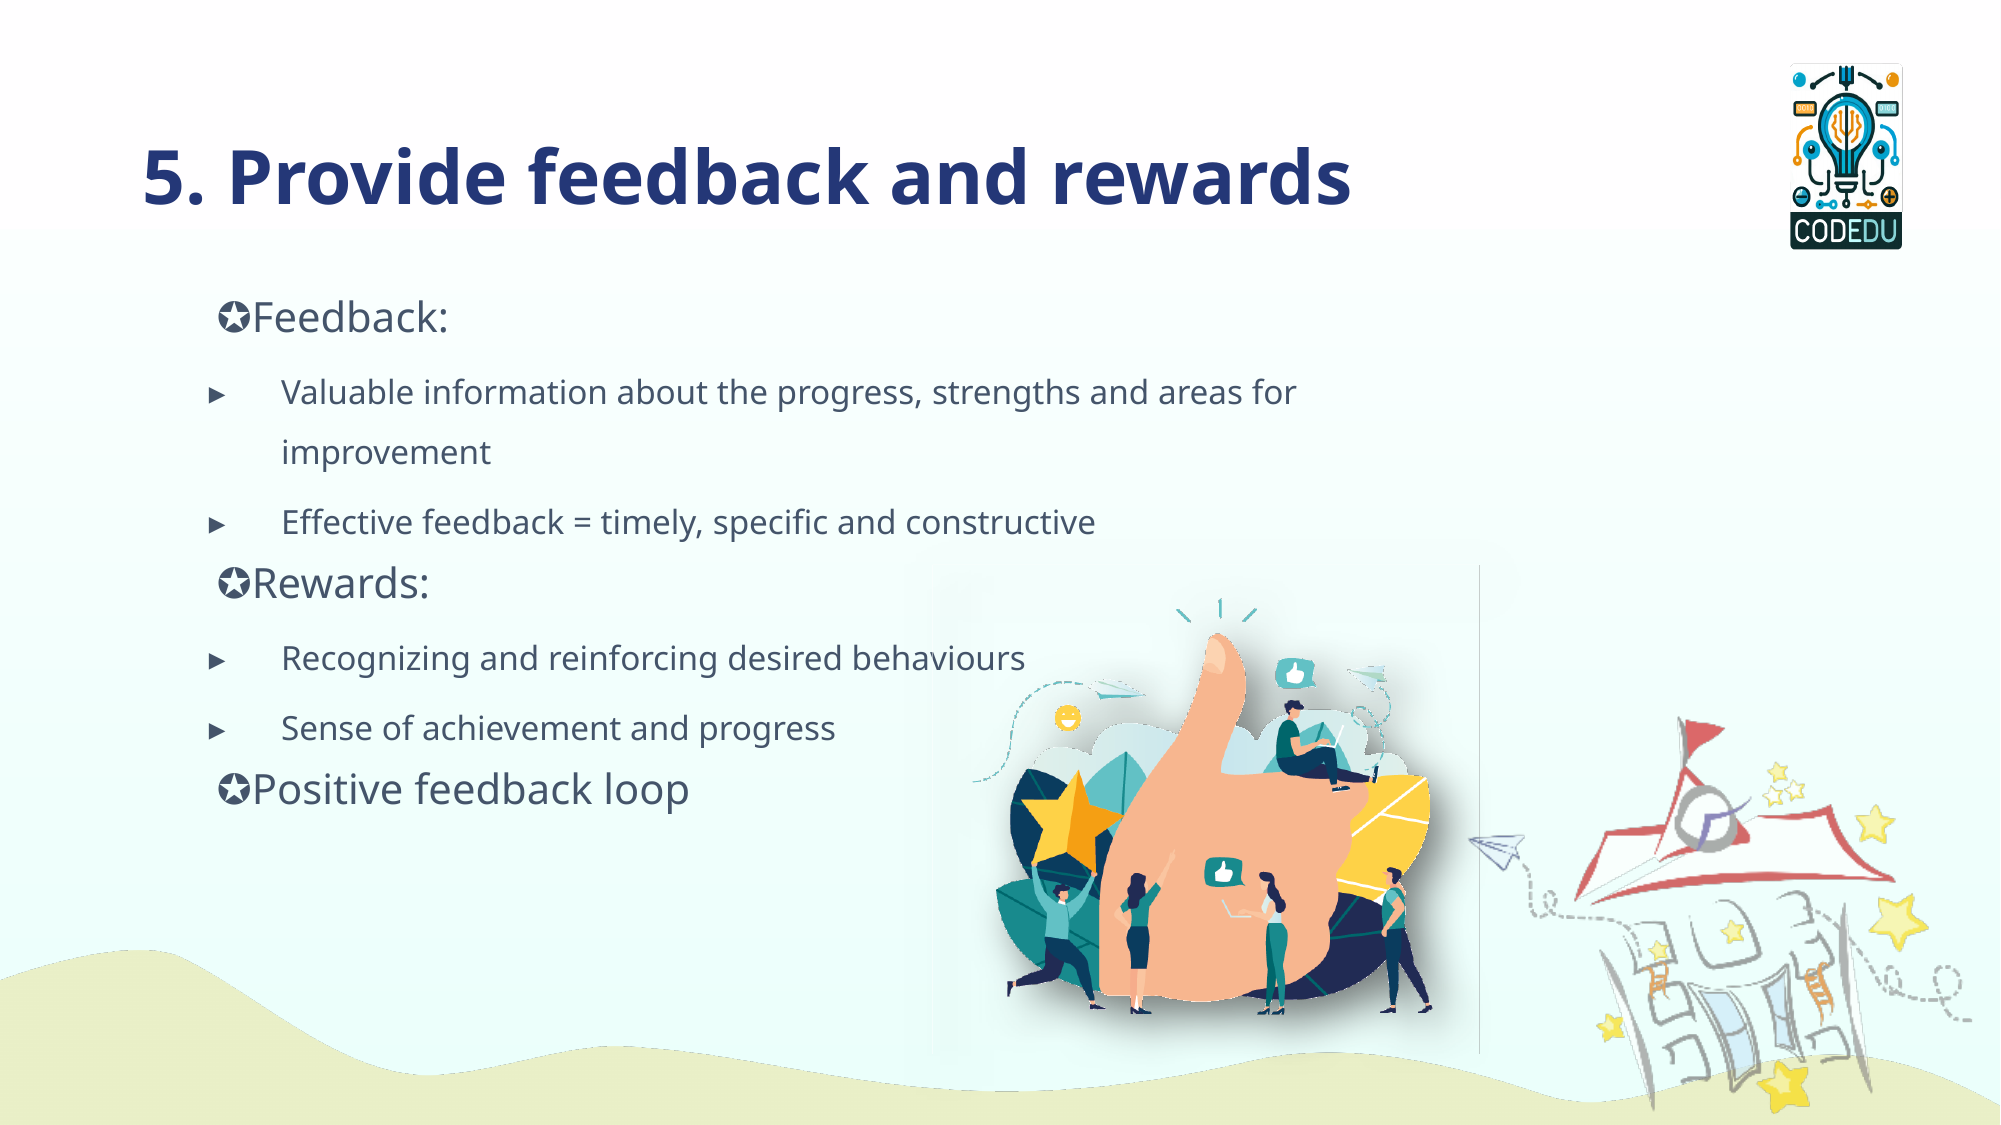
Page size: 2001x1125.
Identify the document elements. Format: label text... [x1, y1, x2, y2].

list Feedback: Valuable information about the progress, strengths and areas for improvement Effective feedback = timely, specific and constructive Rewards: Recognizing and reinforcing desired behaviours Sense of achievement and progress Positive feedback loop [127, 288, 1385, 904]
picture [1691, 0, 2001, 357]
title 5. Provide feedback and rewards [127, 71, 1691, 289]
picture [0, 564, 2000, 1125]
